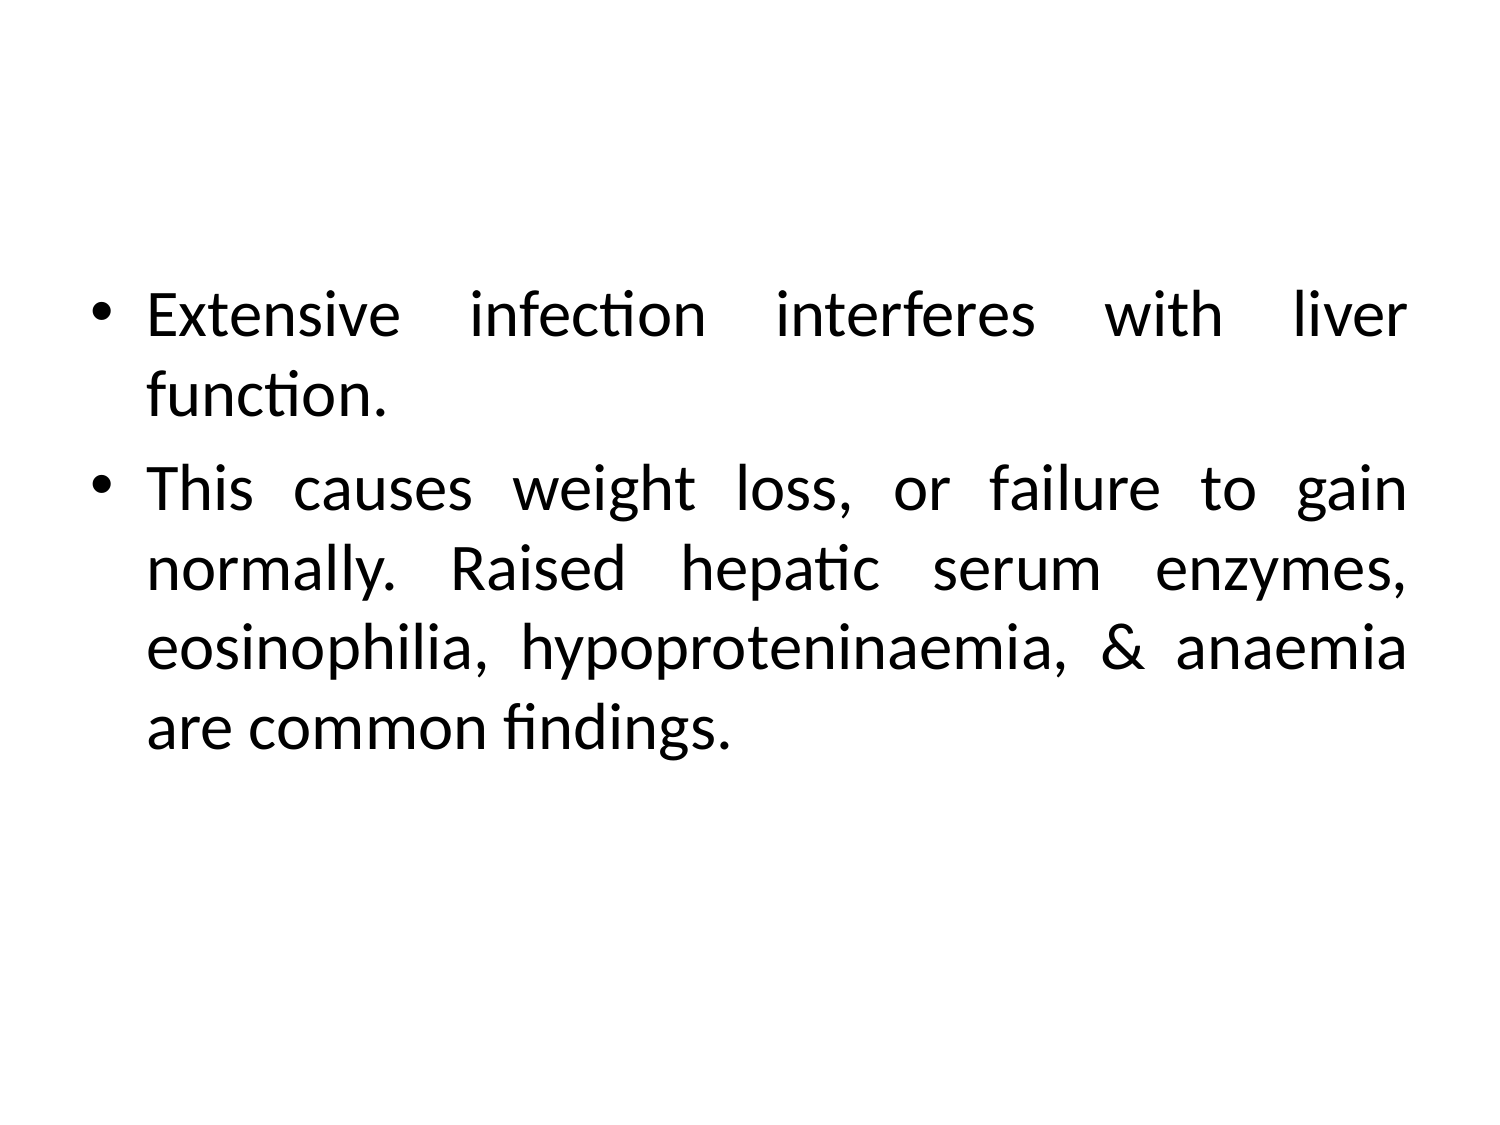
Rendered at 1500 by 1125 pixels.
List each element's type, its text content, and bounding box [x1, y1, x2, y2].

list Extensive infection interferes with liver function. This causes weight loss, or failure to gain normally. Raised hepatic serum enzymes, eosinophilia, hypoproteninaemia, & anaemia are common findings. [75, 262, 1425, 1005]
